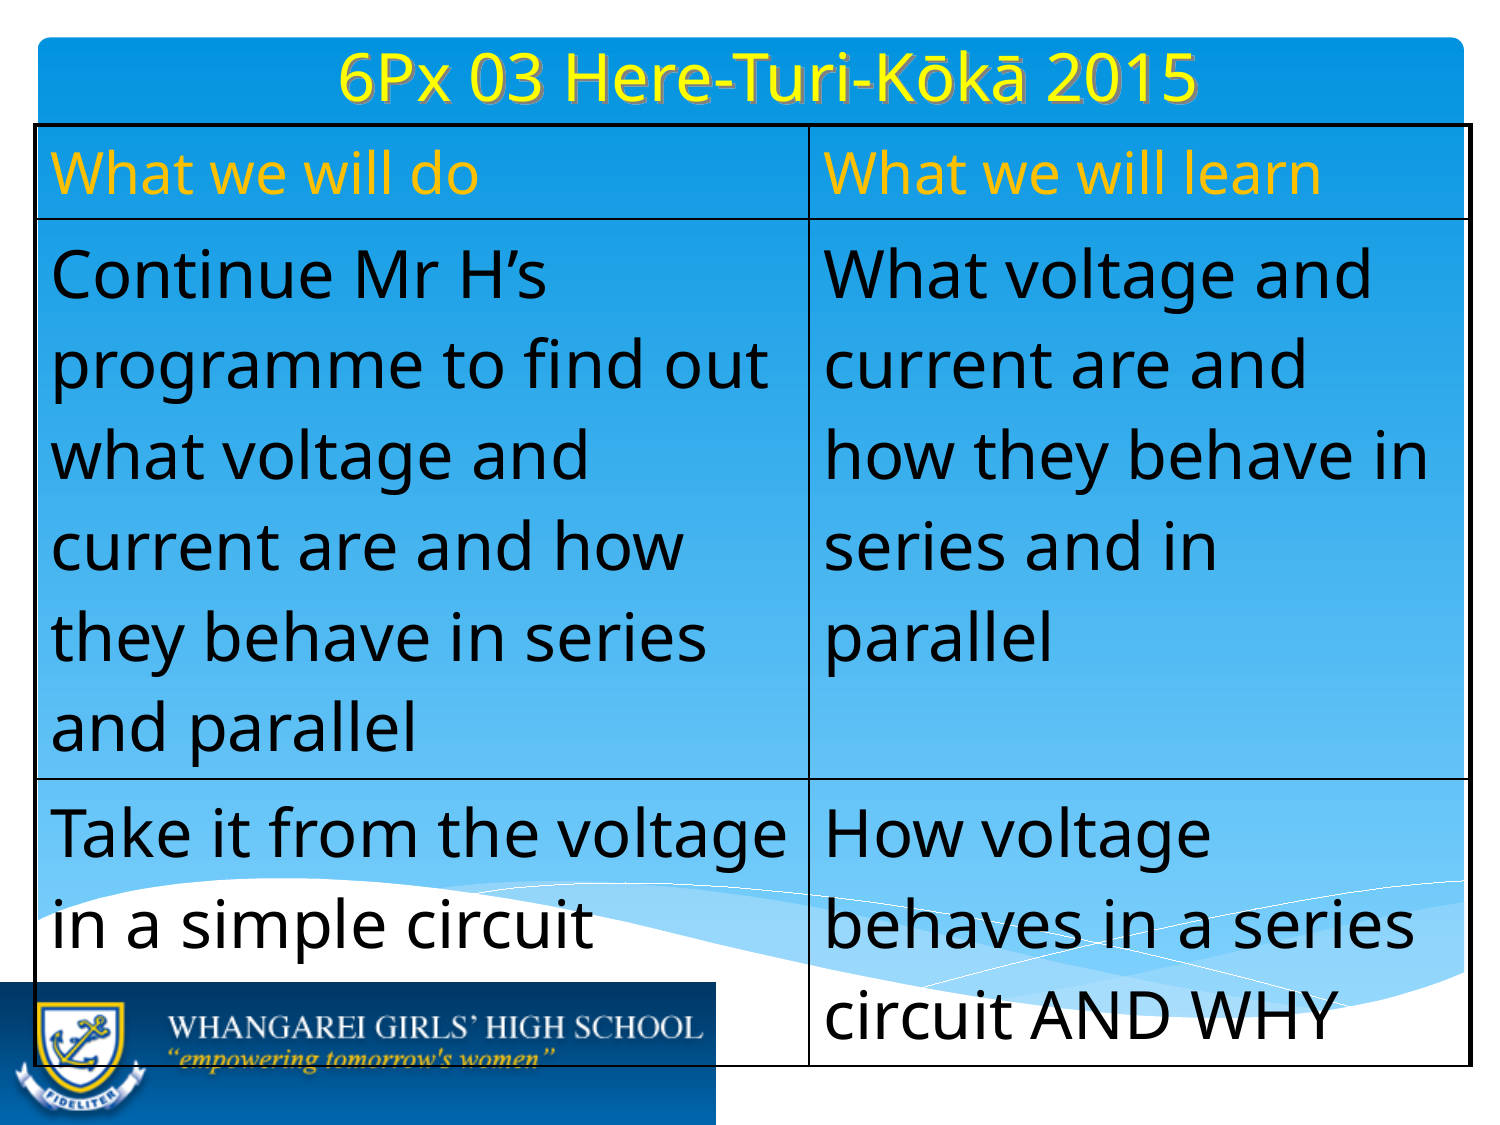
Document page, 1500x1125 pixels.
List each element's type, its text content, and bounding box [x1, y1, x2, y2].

table_header What we will learn [810, 127, 1468, 218]
table_cell What voltage and current are and how they behave in series and in parallel [810, 220, 1468, 778]
table_cell How voltage behaves in a series circuit AND WHY [810, 780, 1468, 1065]
table_header What we will do [37, 127, 808, 218]
table_cell Take it from the voltage in a simple circuit [37, 780, 808, 1065]
table_cell Continue Mr H’s programme to find out what voltage and current are and how they behave in series and parallel [37, 220, 808, 778]
picture [0, 982, 716, 1125]
text_box 6Px 03 Here-Turi-Kōkā 2015 [162, 24, 1375, 123]
